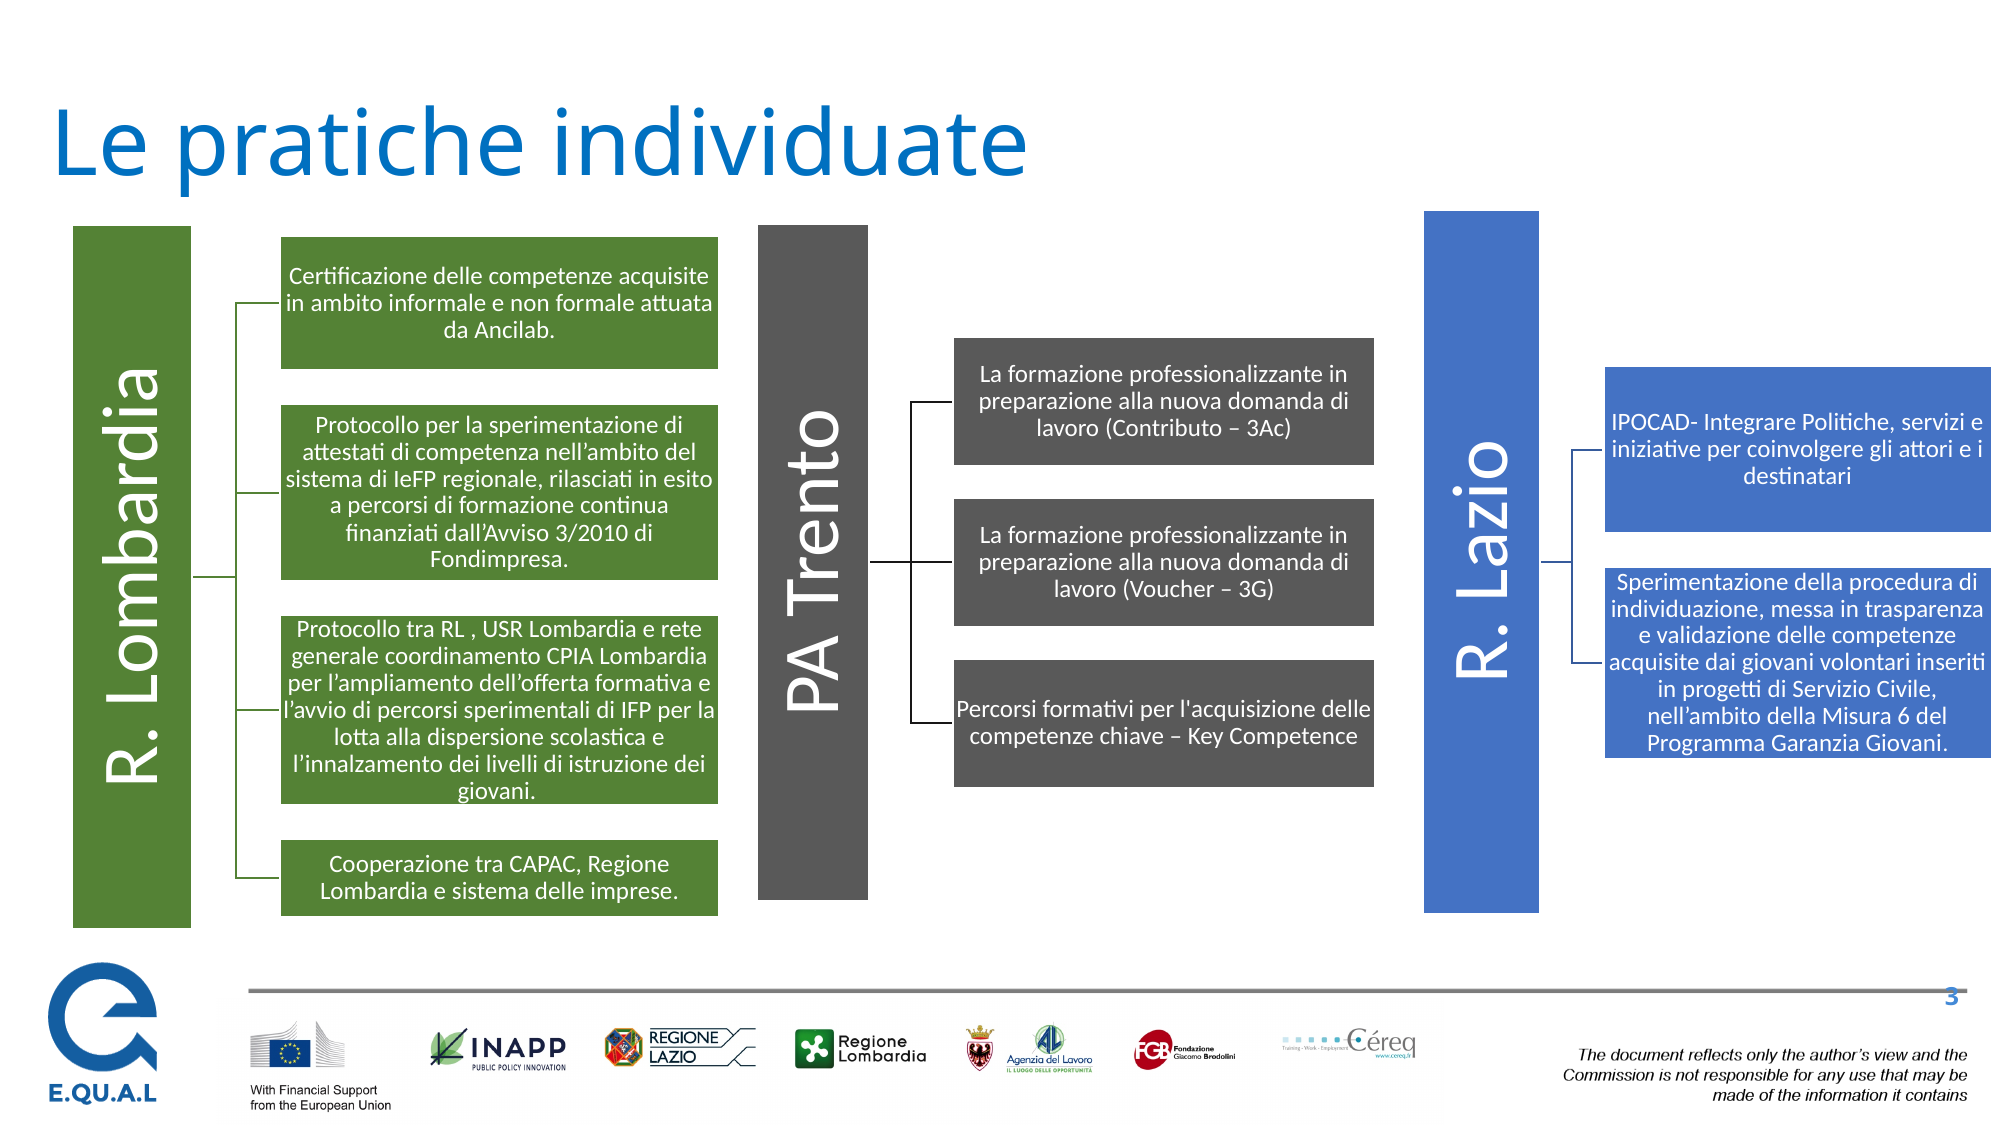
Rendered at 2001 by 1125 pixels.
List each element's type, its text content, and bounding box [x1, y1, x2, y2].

title Le pratiche individuate [35, 37, 1818, 223]
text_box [1171, 209, 2000, 916]
picture [0, 943, 2000, 1125]
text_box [0, 223, 944, 930]
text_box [559, 223, 1171, 902]
